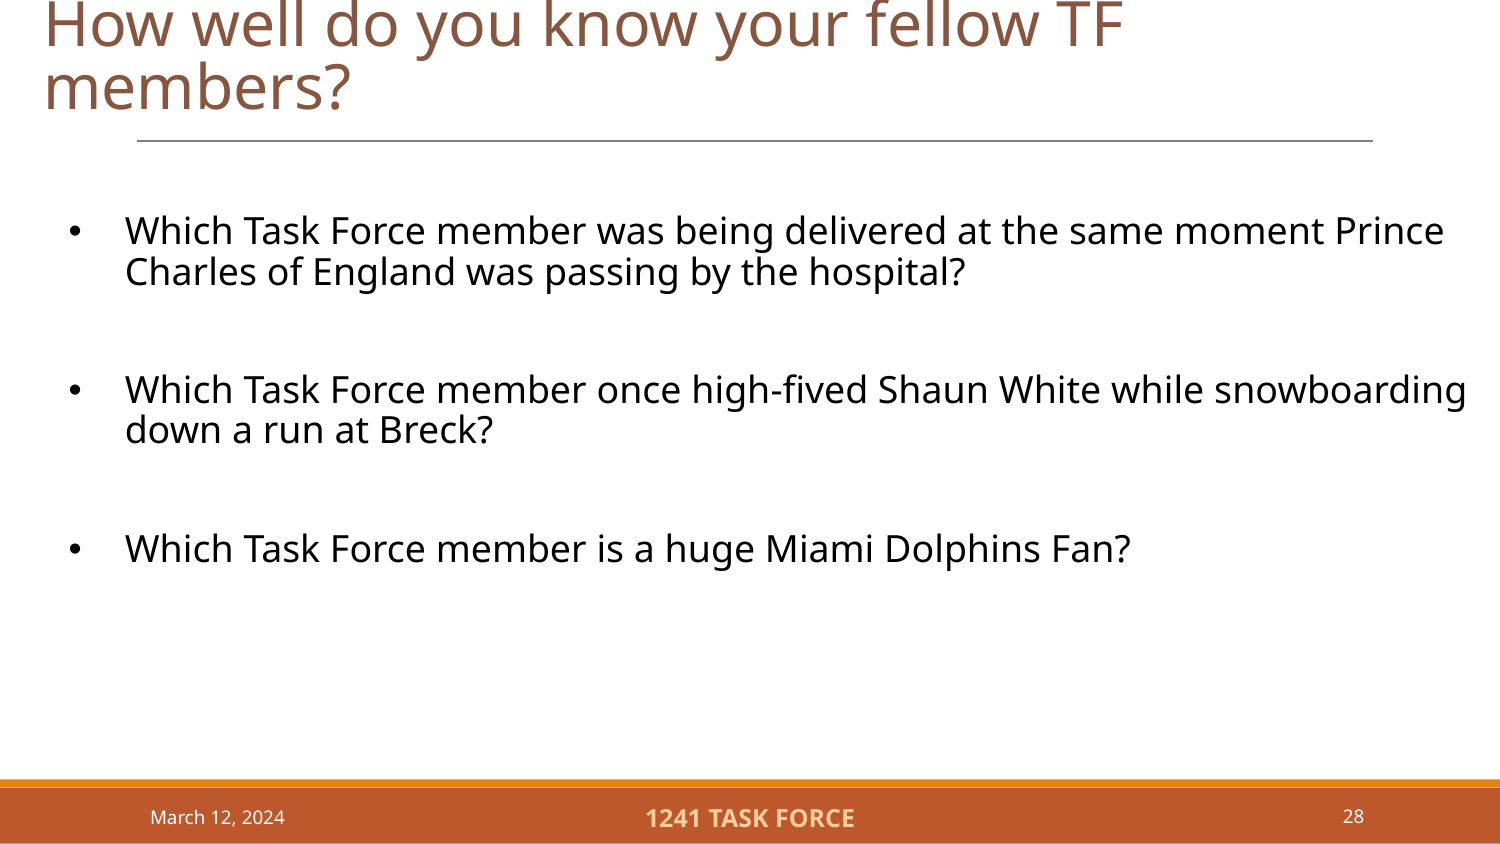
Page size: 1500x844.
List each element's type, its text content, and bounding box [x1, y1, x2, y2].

list Which Task Force member was being delivered at the same moment Prince Charles of England was passing by the hospital? Which Task Force member once high-fived Shaun White while snowboarding down a run at Breck? Which Task Force member is a huge Miami Dolphins Fan? [49, 204, 1478, 764]
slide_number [135, 794, 440, 840]
title How well do you know your fellow TF members? [28, 35, 1412, 131]
footer 1241 TASK FORCE [453, 794, 1047, 840]
slide_number 28 [1218, 794, 1380, 840]
